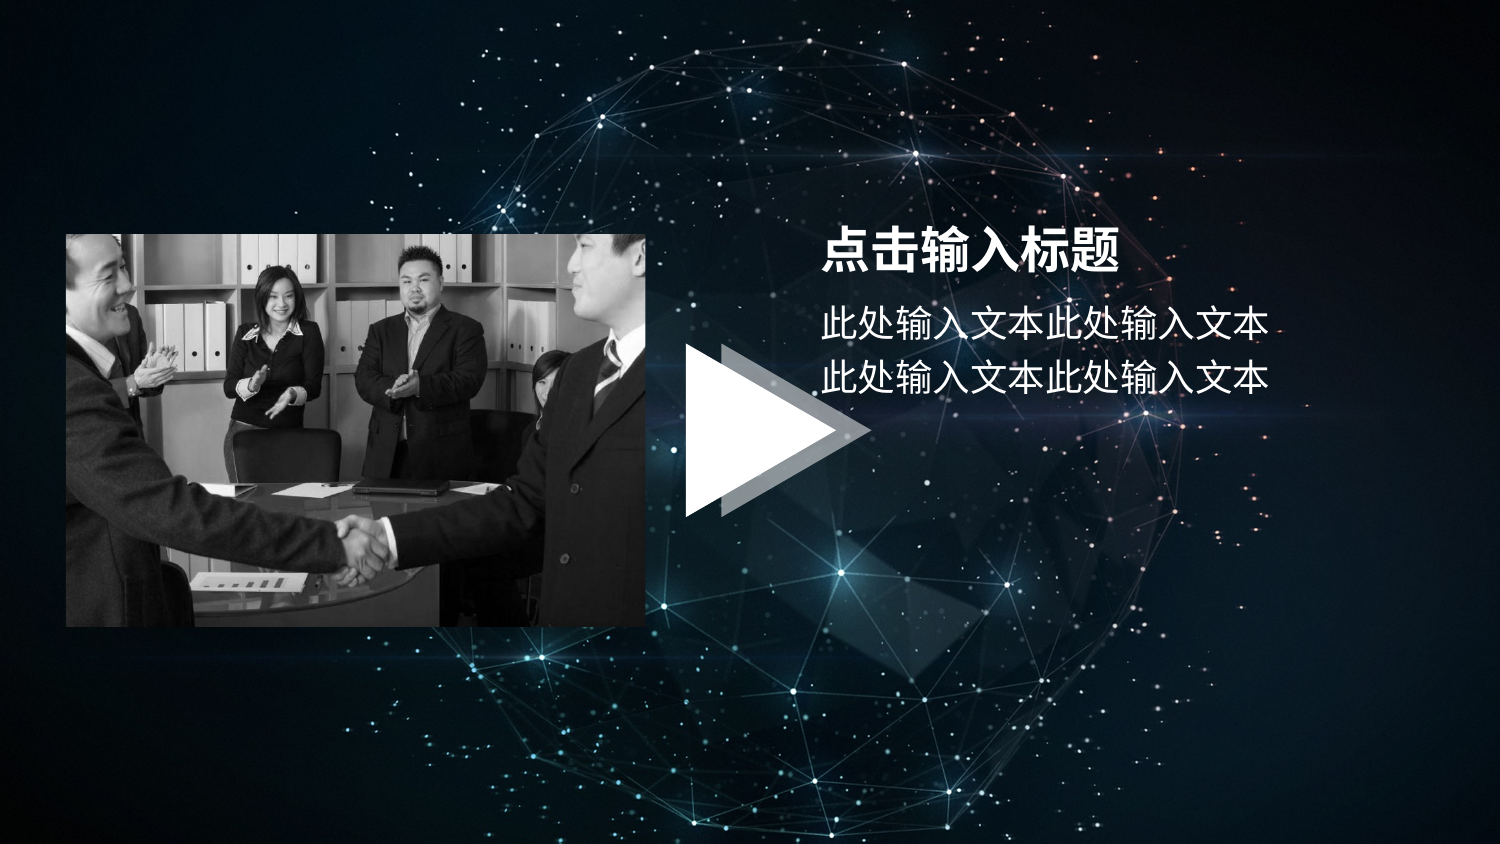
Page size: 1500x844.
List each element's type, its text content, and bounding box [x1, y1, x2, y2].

picture [0, 0, 1500, 844]
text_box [685, 343, 872, 518]
text_box 点击输入标题 [809, 212, 1500, 285]
text_box 此处输入文本此处输入文本 此处输入文本此处输入文本 [809, 285, 1491, 405]
